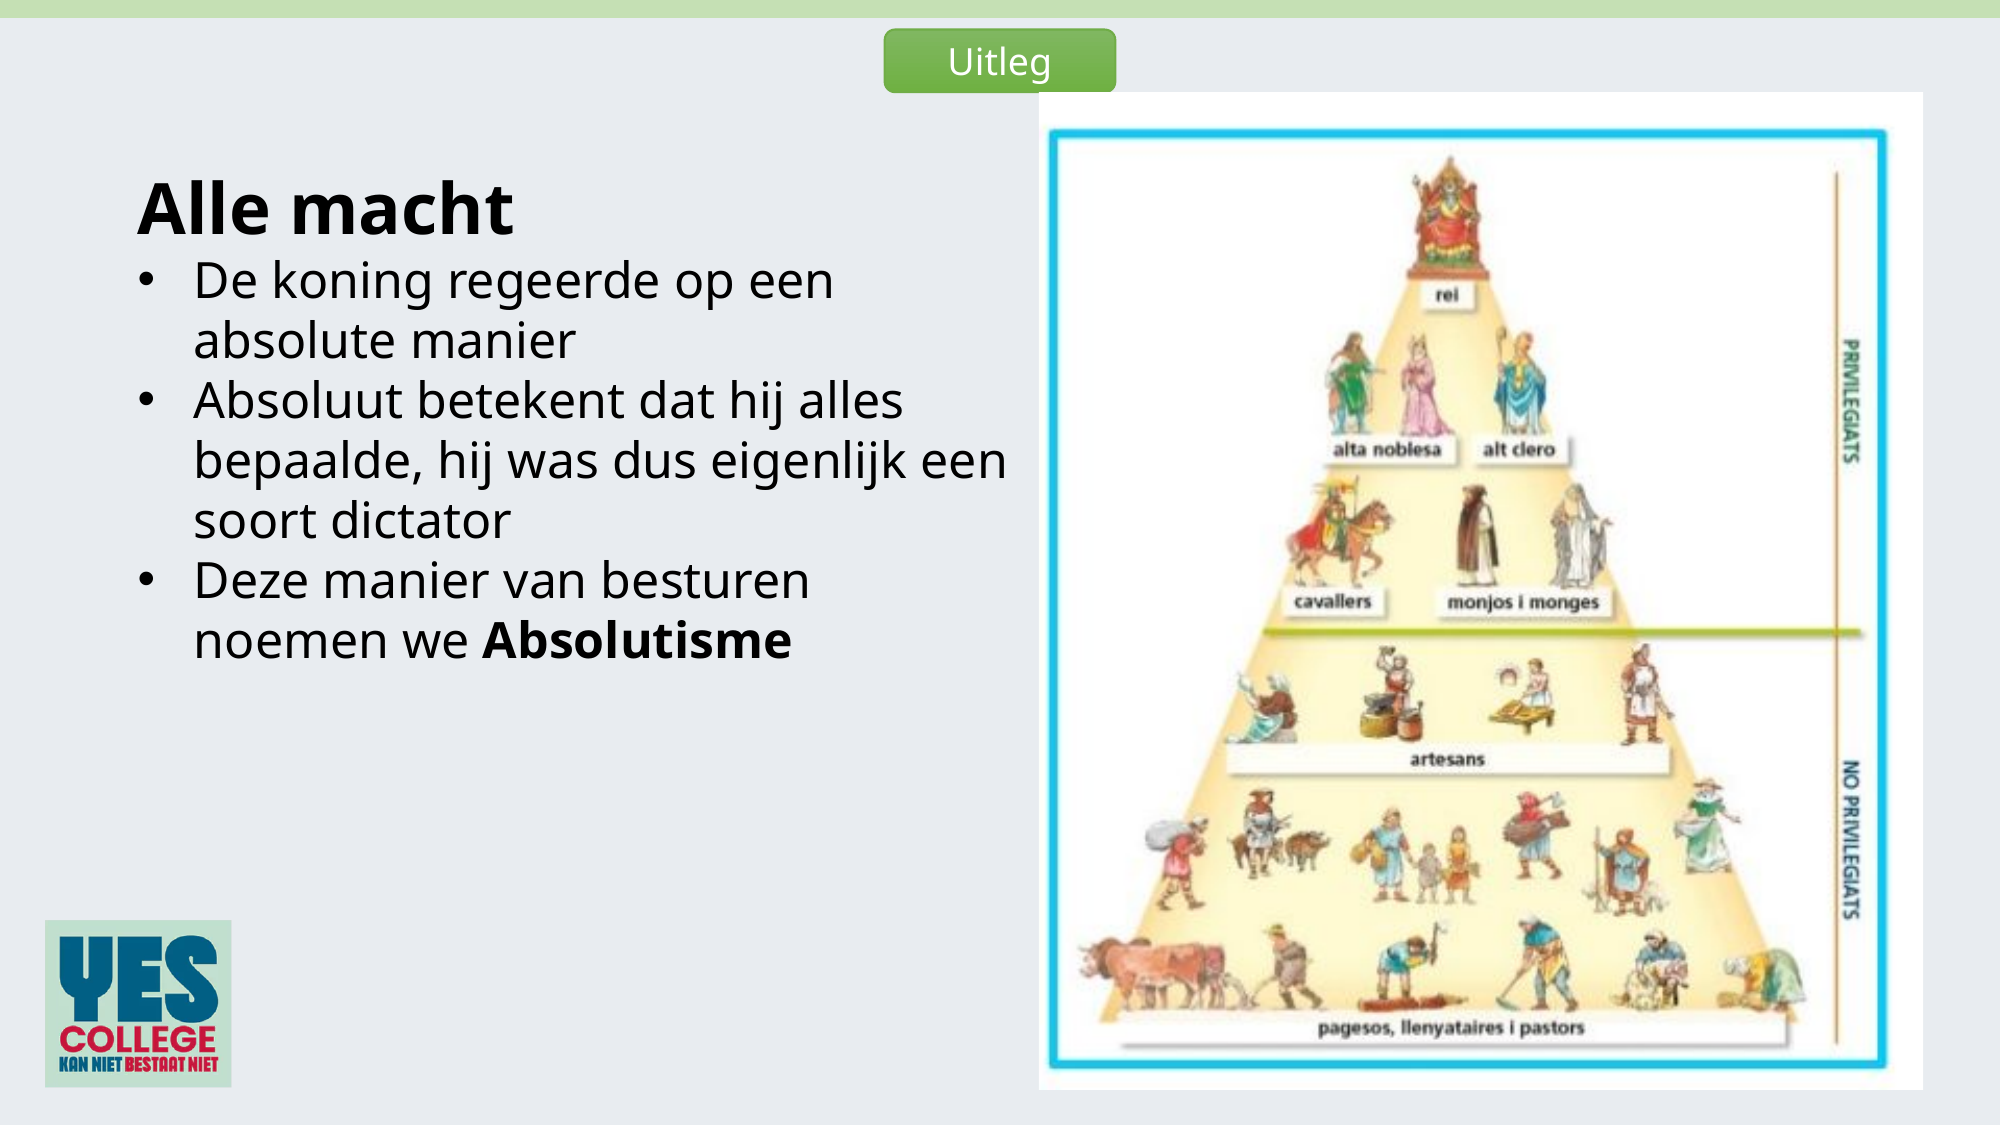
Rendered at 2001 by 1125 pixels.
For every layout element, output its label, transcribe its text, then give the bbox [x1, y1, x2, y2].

picture [1038, 91, 1924, 1091]
text_box Alle macht De koning regeerde op een absolute manier Absoluut betekent dat hij alles bepaalde, hij was dus eigenlijk een soort dictator Deze manier van besturen noemen we Absolutisme [122, 156, 1028, 821]
text_box Uitleg [883, 28, 1117, 94]
text_box [0, 0, 2000, 18]
picture [0, 913, 356, 1093]
